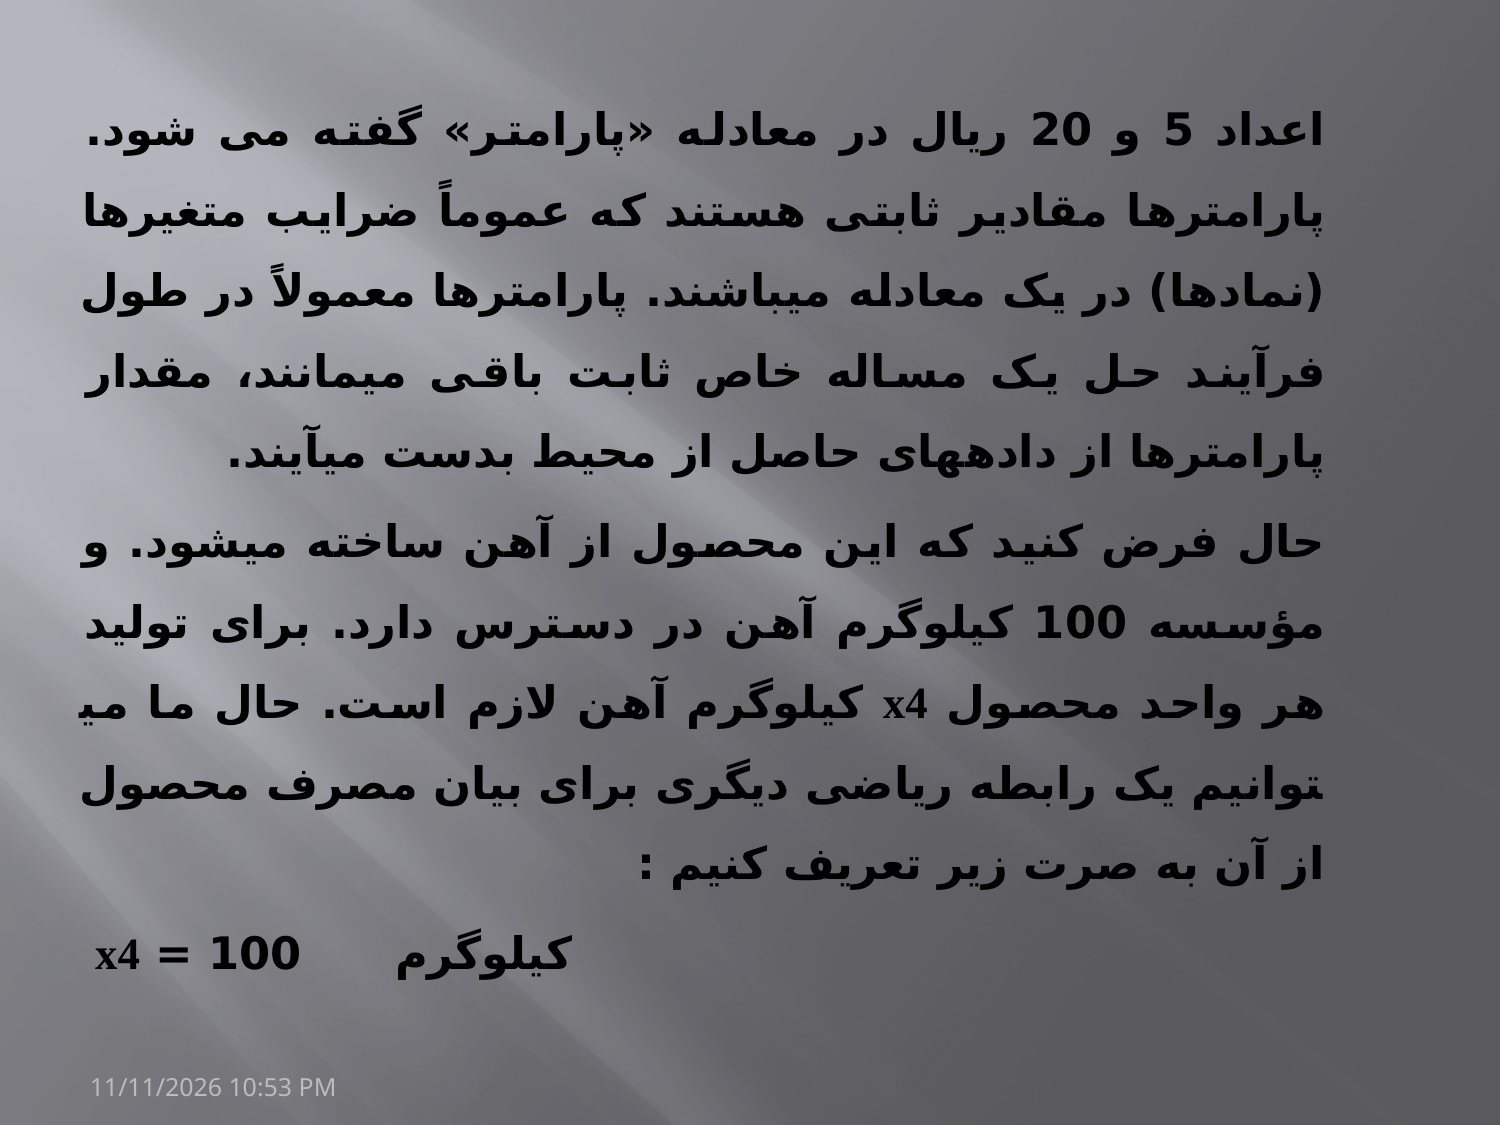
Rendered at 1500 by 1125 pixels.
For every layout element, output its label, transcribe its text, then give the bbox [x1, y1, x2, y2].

slide_number 20/مارس/1 [75, 1052, 425, 1113]
list اعداد 5 و 20 ریال در معادله «پارامتر» گفته می شود. پارامترها مقادیر ثابتی هستند که عموماً ضرایب متغیرها (نمادها) در یک معادله می­باشند. پارامترها معمولاً در طول فرآیند حل یک مساله خاص ثابت باقی می­مانند، مقدار پارامترها از داده­های حاصل از محیط بدست می­آیند. حال فرض کنید که این محصول از آهن ساخته می­شود. و مؤسسه 100 کیلوگرم آهن در دسترس دارد. برای تولید هر واحد محصول x4 کیلوگرم آهن لازم است. حال ما می­توانیم یک رابطه ریاضی دیگری برای بیان مصرف محصول از آن به صرت زیر تعریف کنیم : کیلوگرم 100 = x4 [64, 66, 1415, 1059]
